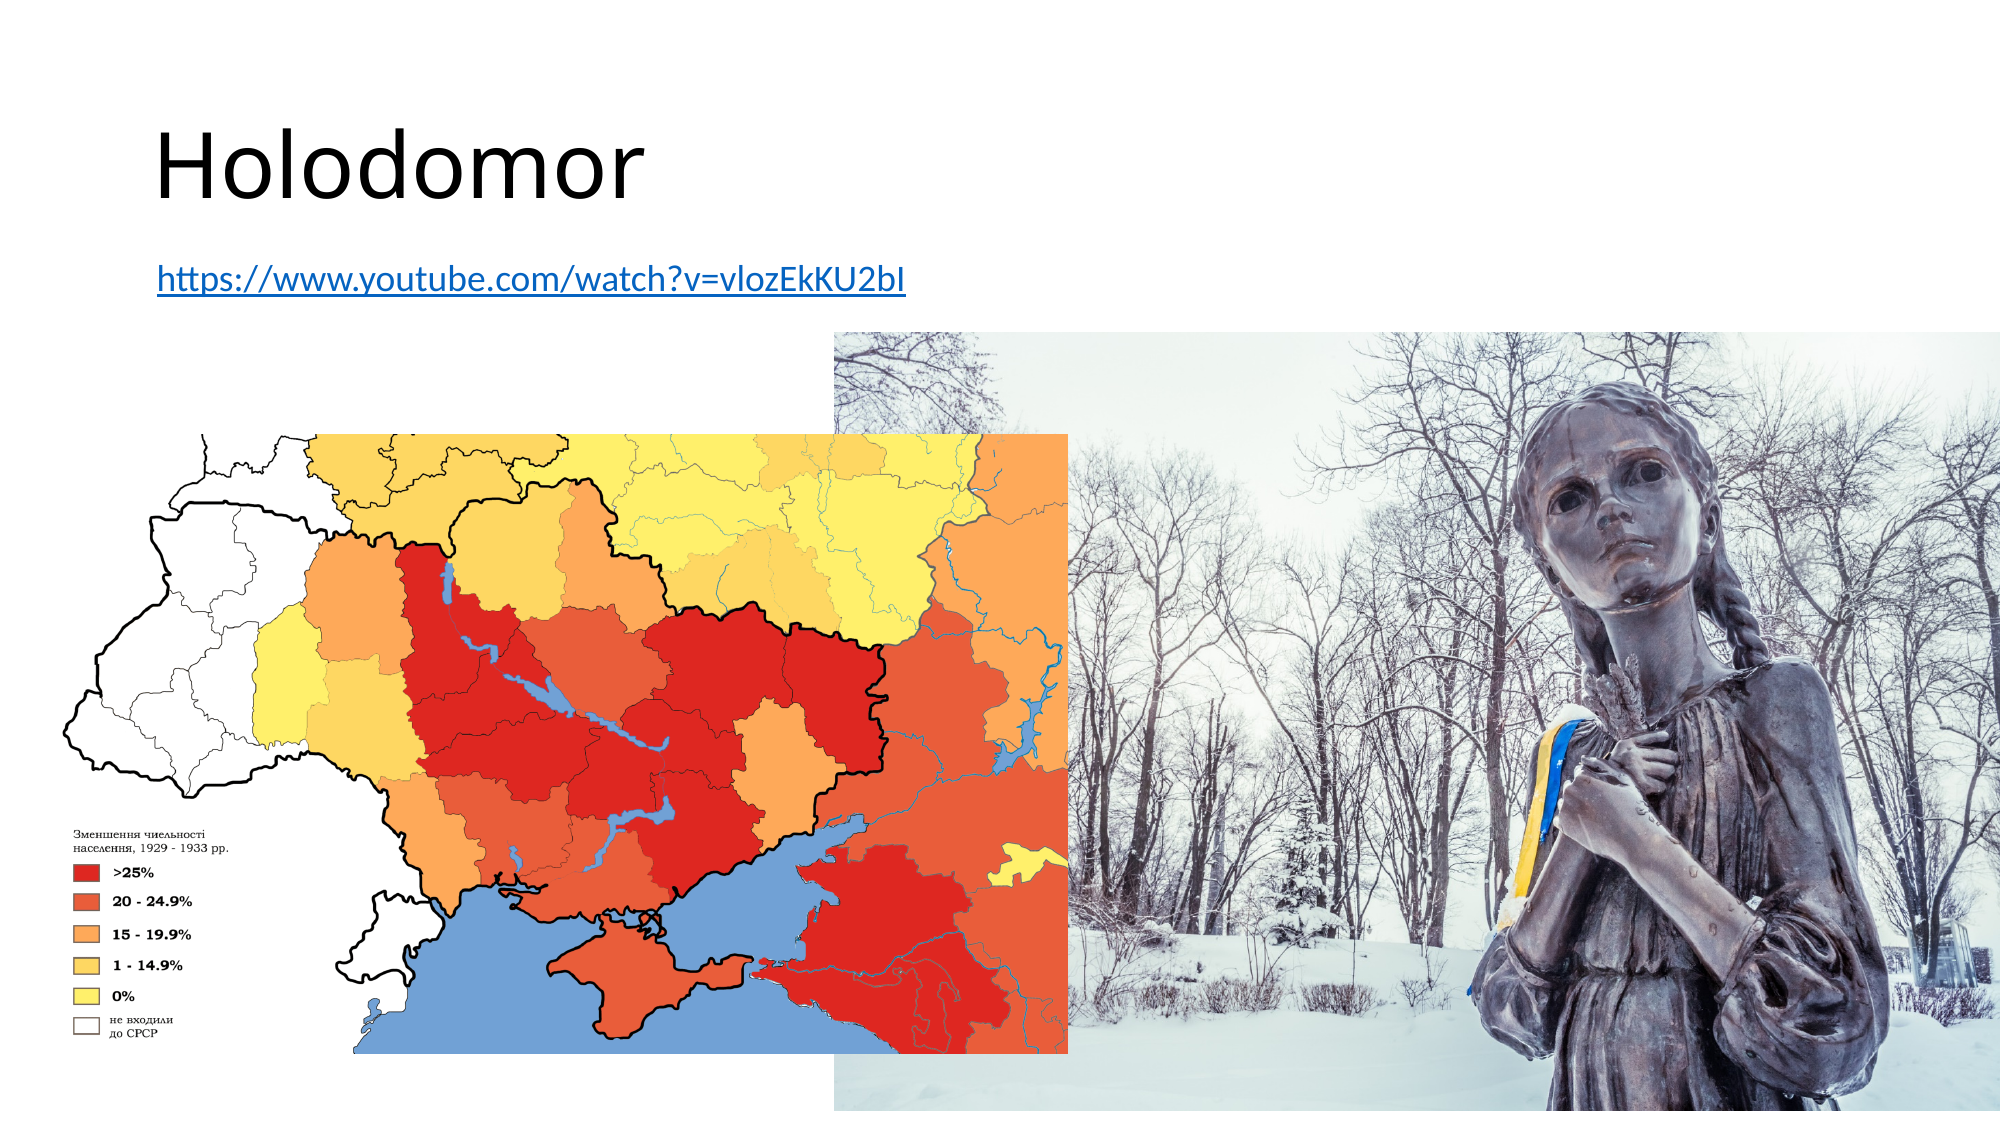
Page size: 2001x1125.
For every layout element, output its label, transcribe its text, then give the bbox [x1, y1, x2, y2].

picture [57, 332, 2000, 1111]
text_box https://www.youtube.com/watch?v=vlozEkKU2bI [141, 246, 922, 307]
title Holodomor [137, 59, 1863, 278]
